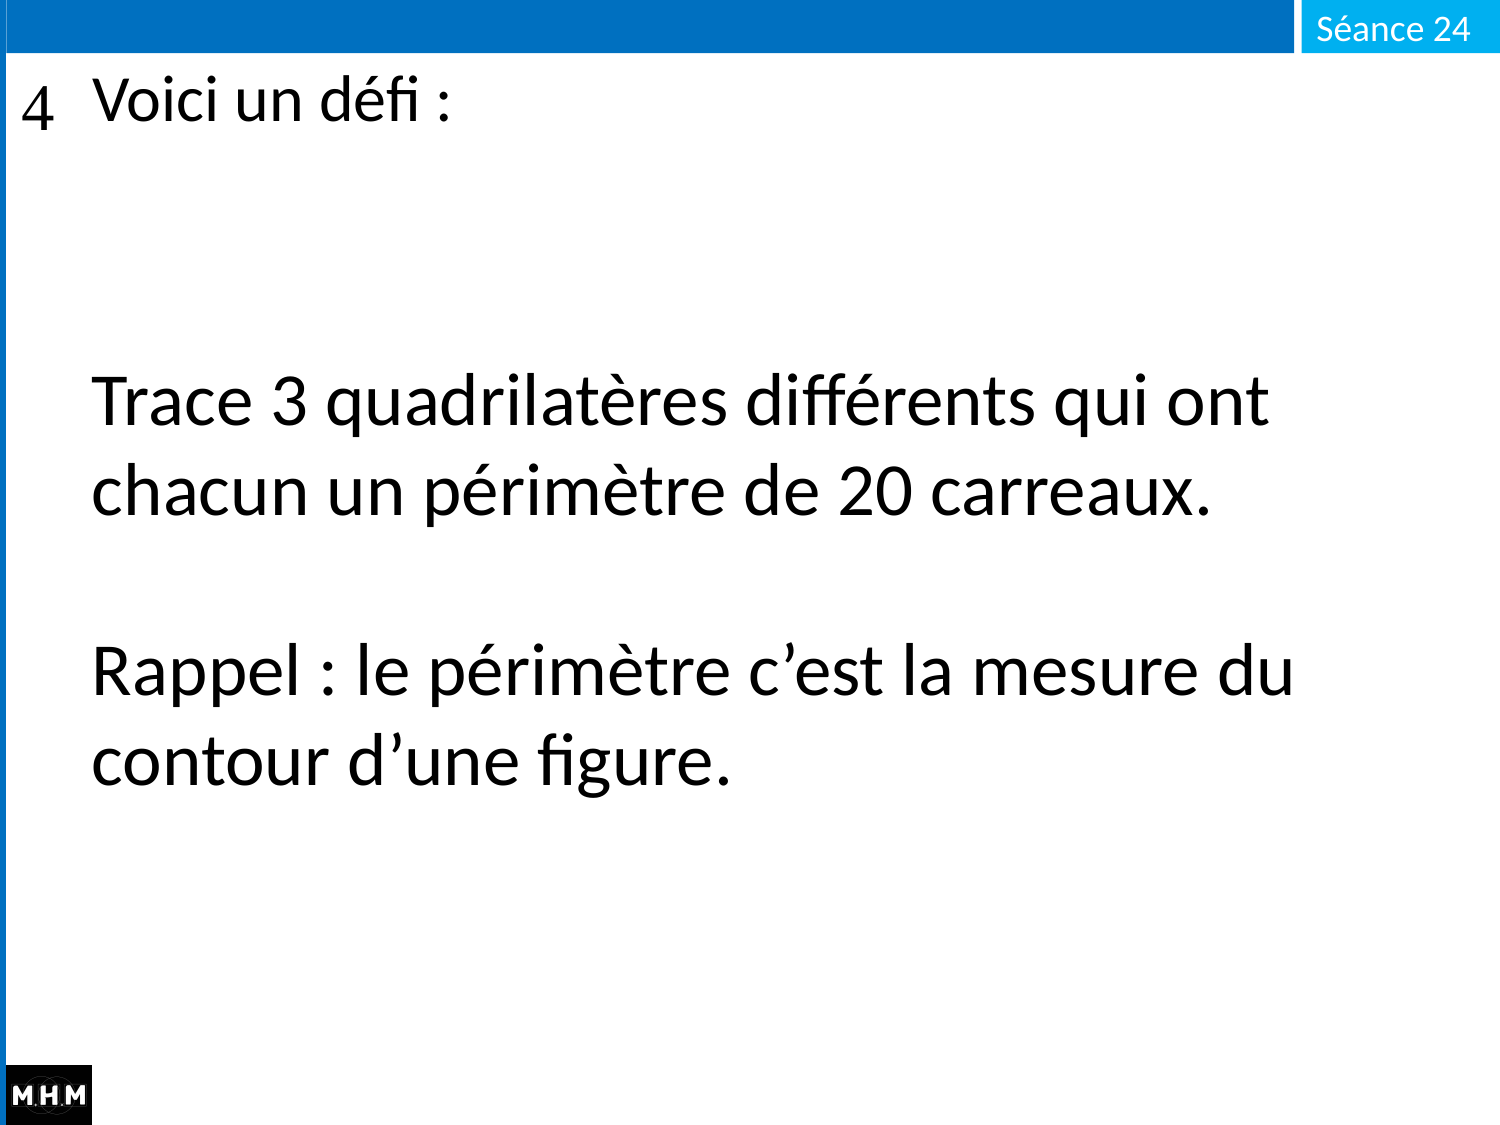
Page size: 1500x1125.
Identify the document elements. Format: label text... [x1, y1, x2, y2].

picture [6, 1065, 92, 1125]
title Voici un défi : [77, 57, 1470, 144]
text_box Trace 3 quadrilatères différents qui ont chacun un périmètre de 20 carreaux. Rappel : le périmètre c’est la mesure du contour d’une figure. [77, 342, 1382, 808]
